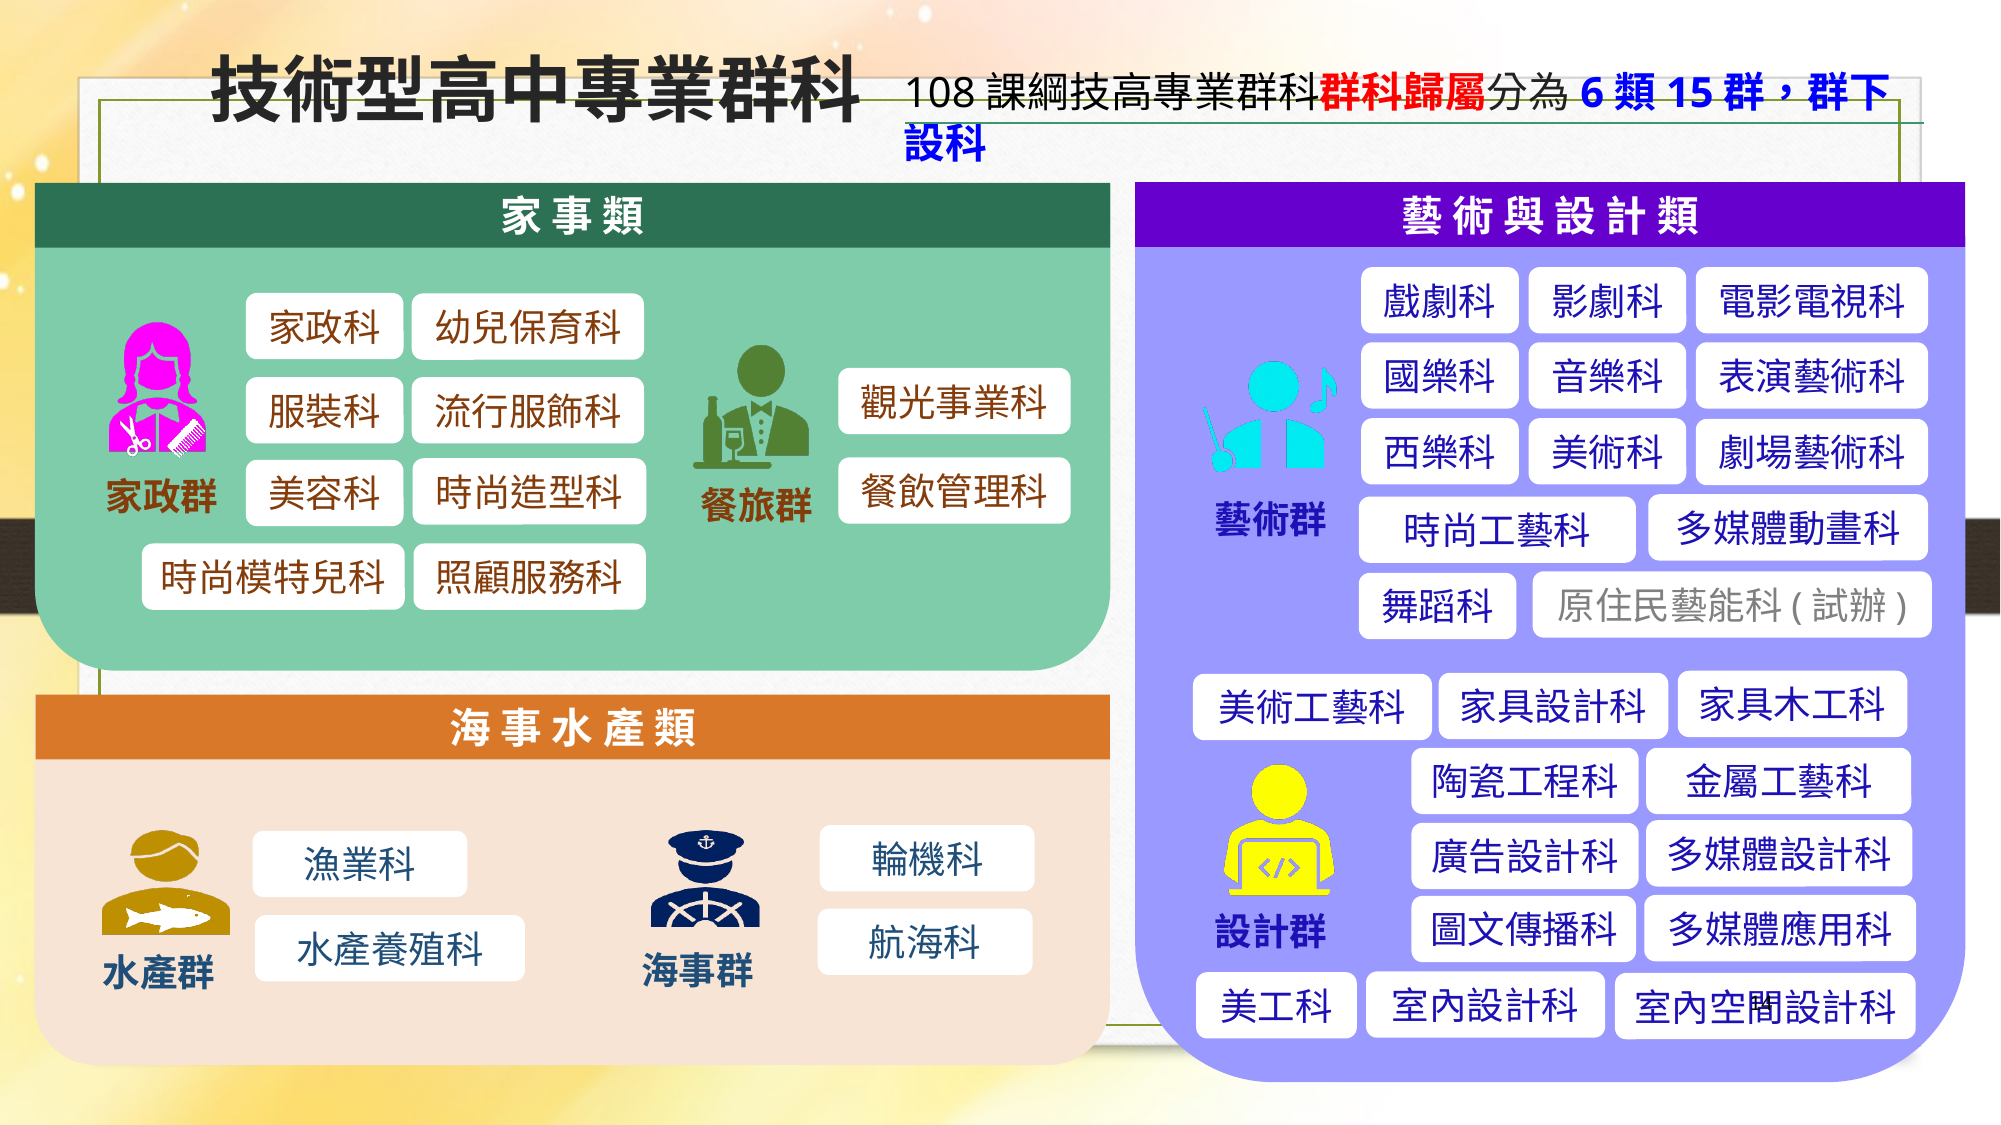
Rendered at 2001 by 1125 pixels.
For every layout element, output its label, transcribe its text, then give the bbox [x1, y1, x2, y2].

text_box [34, 182, 1111, 671]
picture [0, 0, 2001, 1125]
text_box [1134, 181, 1966, 1083]
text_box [34, 694, 1111, 1066]
text_box 108課綱技高專業群科群科歸屬分為6類15群，群下設科 [897, 60, 1932, 127]
title 技術型高中專業群科 [194, 36, 1809, 139]
